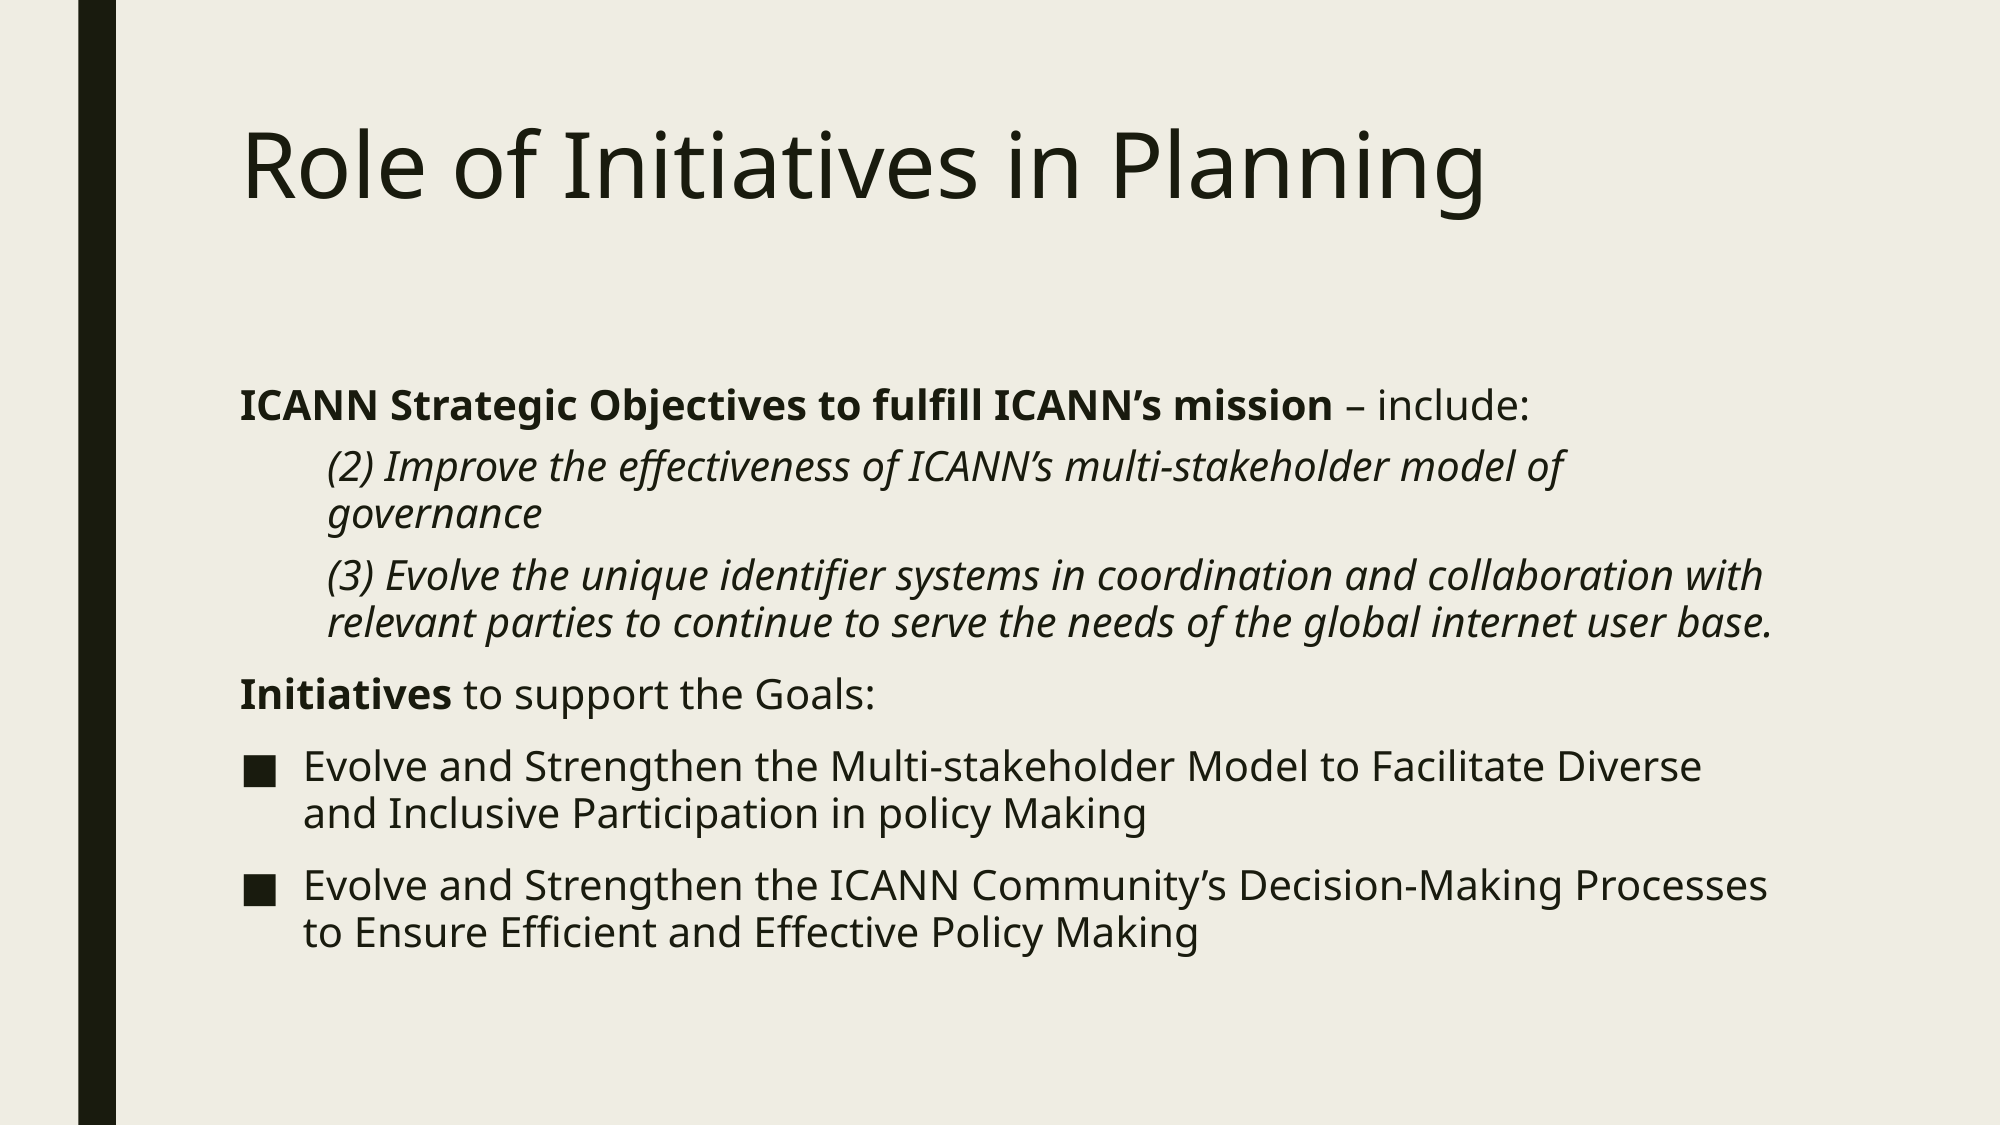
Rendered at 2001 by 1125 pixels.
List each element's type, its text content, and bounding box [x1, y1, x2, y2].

title Role of Initiatives in Planning [225, 112, 1800, 357]
list ICANN Strategic Objectives to fulfill ICANN’s mission – include: (2) Improve the effectiveness of ICANN’s multi-stakeholder model of governance (3) Evolve the unique identifier systems in coordination and collaboration with relevant parties to continue to serve the needs of the global internet user base. Initiatives to support the Goals: Evolve and Strengthen the Multi-stakeholder Model to Facilitate Diverse and Inclusive Participation in policy Making Evolve and Strengthen the ICANN Community’s Decision-Making Processes to Ensure Efficient and Effective Policy Making [225, 375, 1800, 963]
